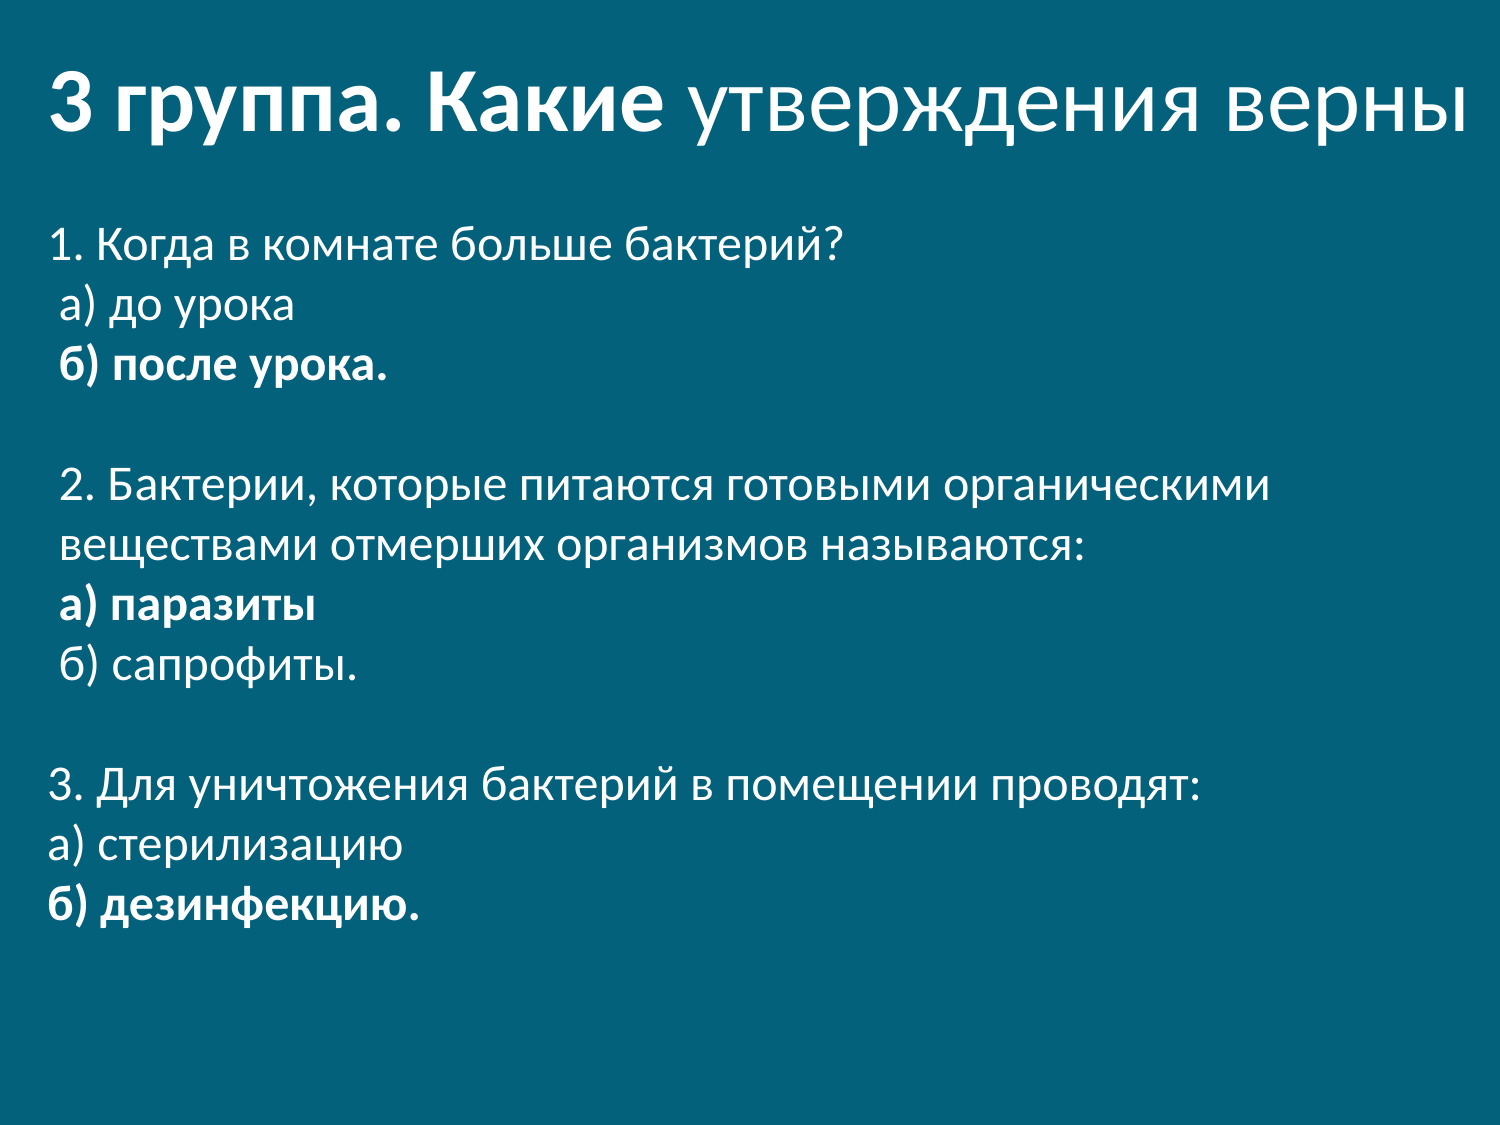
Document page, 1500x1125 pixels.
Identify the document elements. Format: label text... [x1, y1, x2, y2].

text_box 3 группа. Какие утверждения верны 1. Когда в комнате больше бактерий? а) до урока б) после урока. 2. Бактерии, которые питаются готовыми органическими веществами отмерших организмов называются: а) паразиты б) сапрофиты. 3. Для уничтожения бактерий в помещении проводят: а) стерилизацию б) дезинфекцию. [32, 32, 1500, 938]
